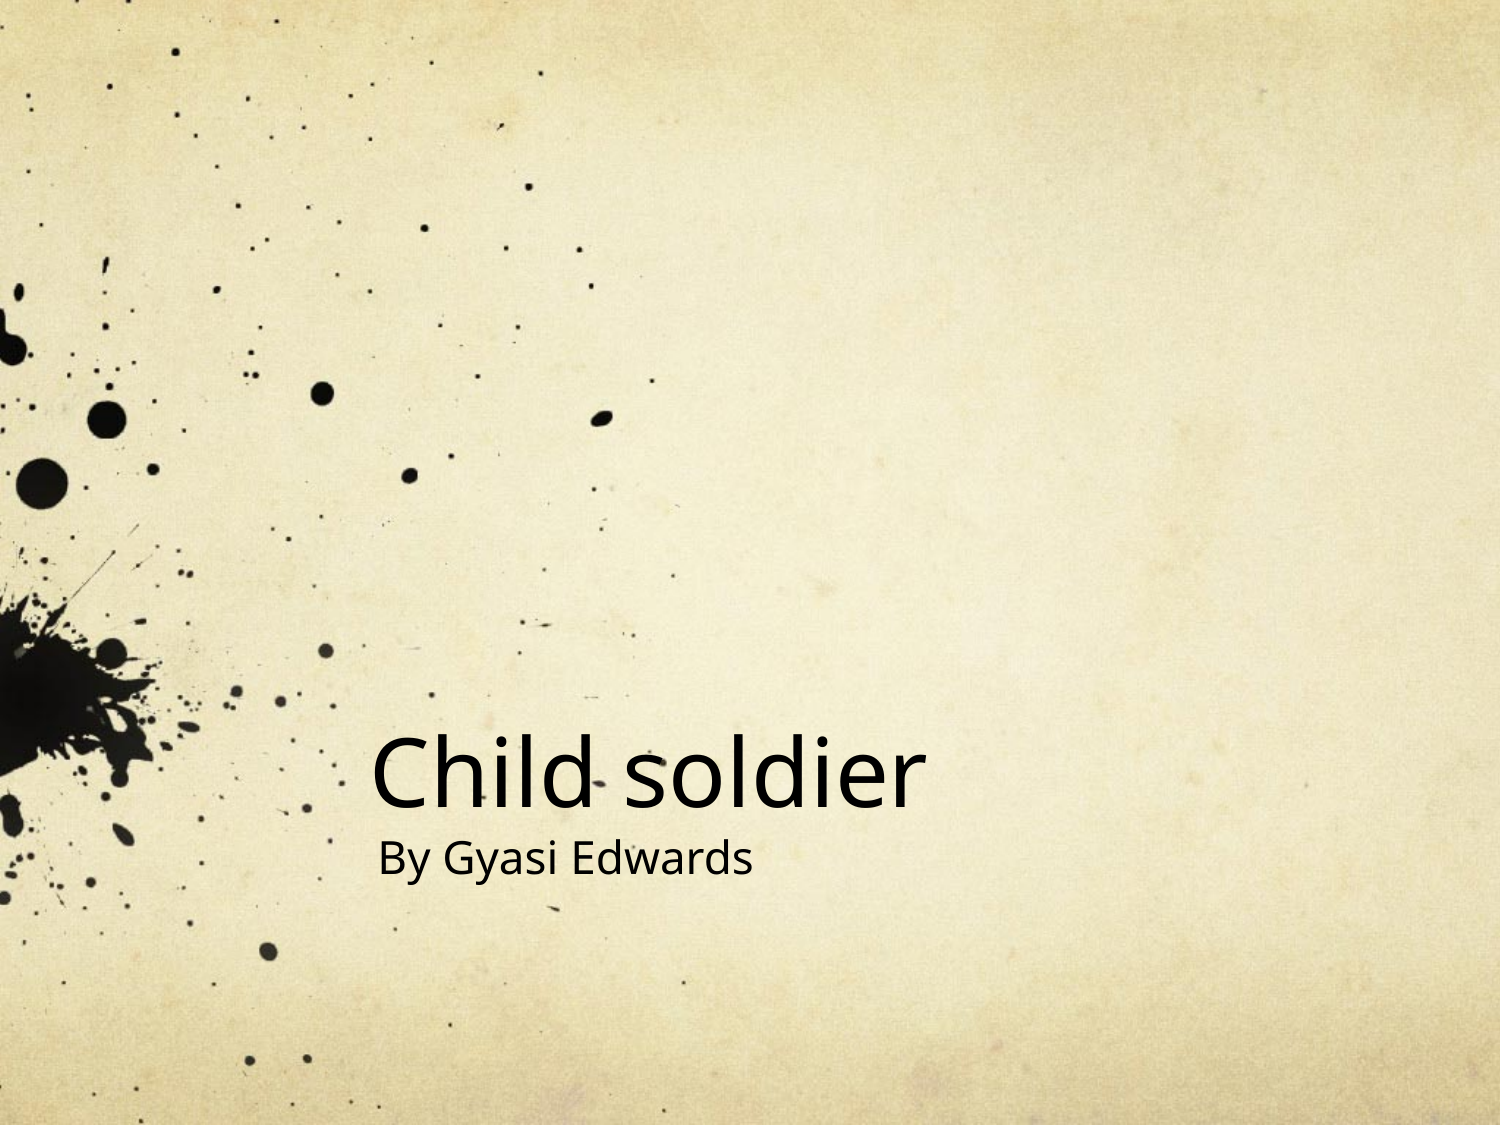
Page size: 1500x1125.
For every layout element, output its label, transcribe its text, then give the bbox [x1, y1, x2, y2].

picture [0, 0, 1500, 1125]
title Child soldier [362, 512, 1425, 827]
subtitle By Gyasi Edwards [362, 829, 1425, 1023]
